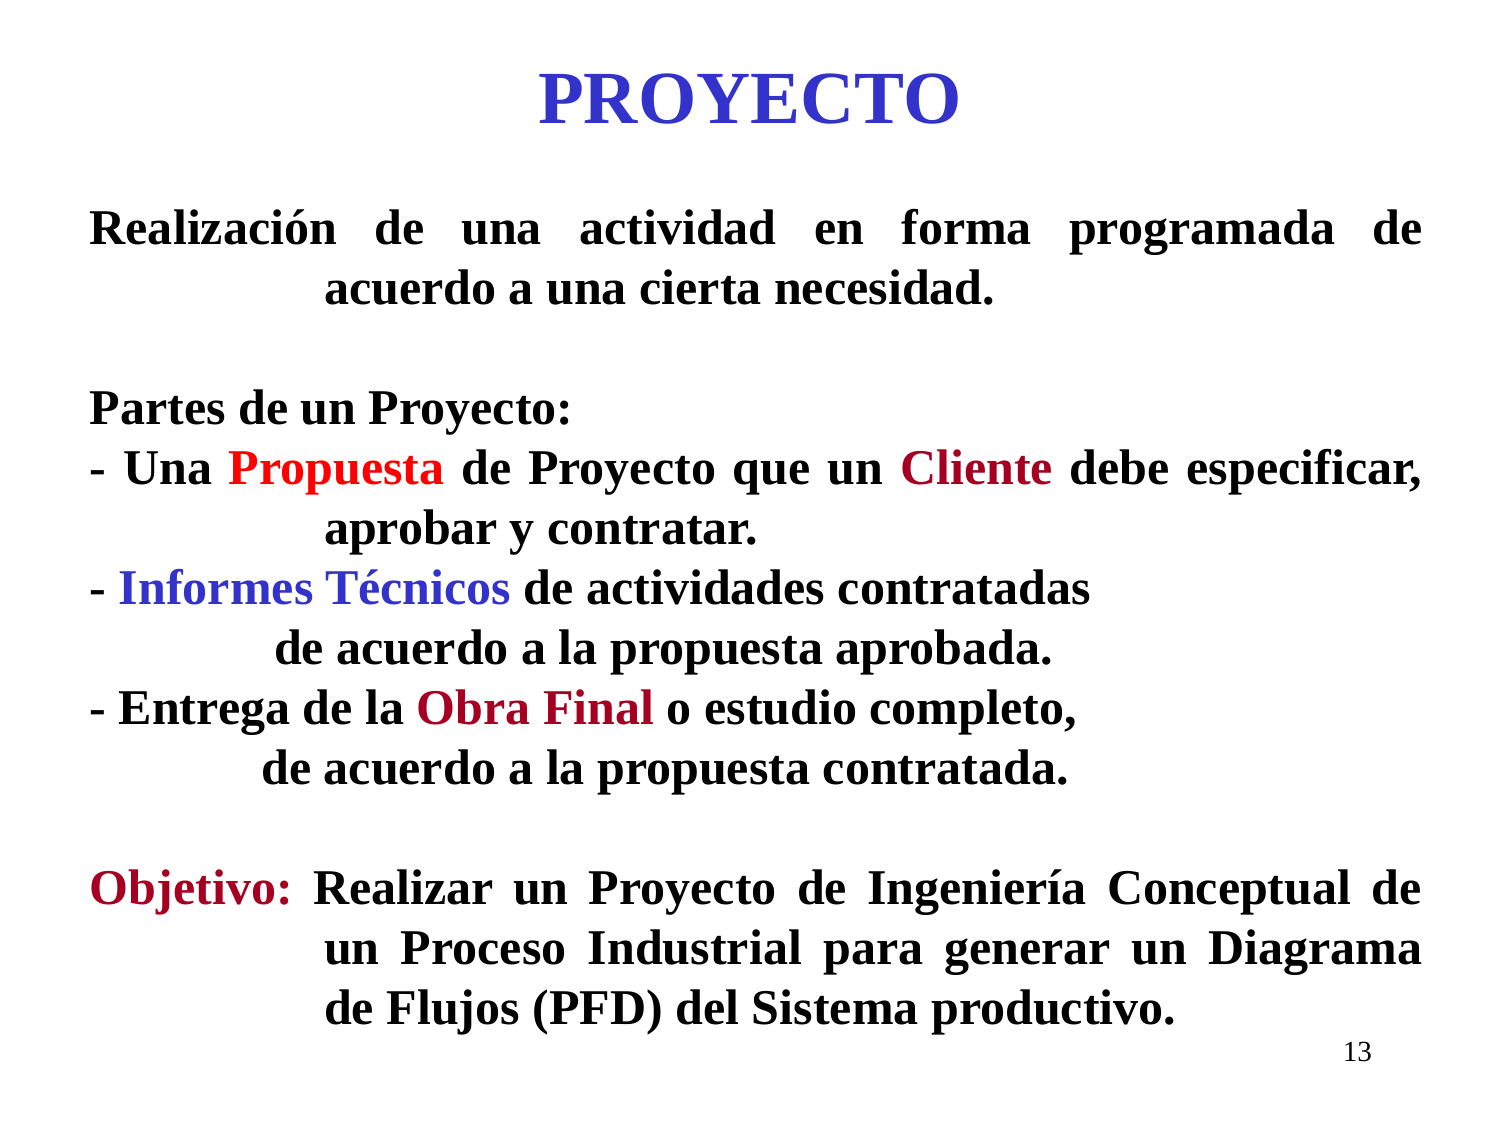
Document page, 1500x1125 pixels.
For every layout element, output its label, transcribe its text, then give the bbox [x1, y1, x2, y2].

text_box Realización de una actividad en forma programada de acuerdo a una cierta necesidad. Partes de un Proyecto: - Una Propuesta de Proyecto que un Cliente debe especificar, aprobar y contratar. - Informes Técnicos de actividades contratadas de acuerdo a la propuesta aprobada. - Entrega de la Obra Final o estudio completo, de acuerdo a la propuesta contratada. Objetivo: Realizar un Proyecto de Ingeniería Conceptual de un Proceso Industrial para generar un Diagrama de Flujos (PFD) del Sistema productivo. [74, 187, 1438, 1043]
title PROYECTO [112, 0, 1388, 187]
slide_number 13 [1074, 1024, 1388, 1101]
